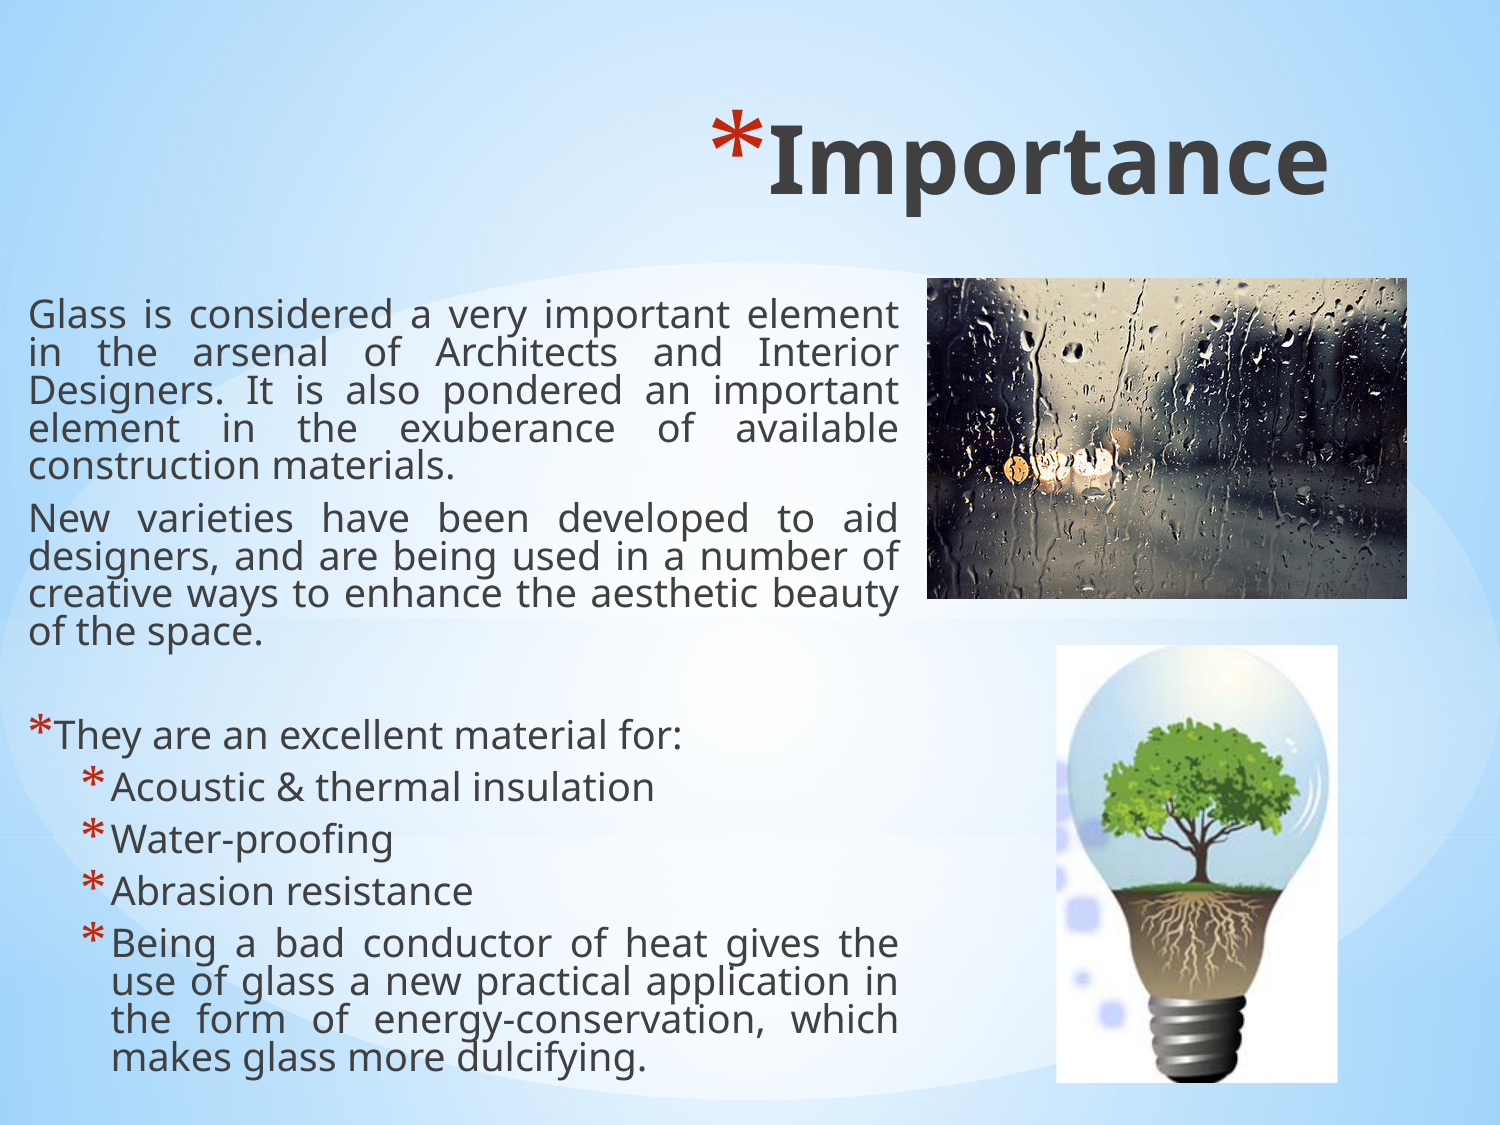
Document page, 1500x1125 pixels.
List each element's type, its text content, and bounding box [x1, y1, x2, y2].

text_box Importance [277, 91, 1346, 279]
picture [926, 278, 1408, 599]
picture [1056, 644, 1338, 1083]
list Glass is considered a very important element in the arsenal of Architects and Interior Designers. It is also pondered an important element in the exuberance of available construction materials. New varieties have been developed to aid designers, and are being used in a number of creative ways to enhance the aesthetic beauty of the space. They are an excellent material for: Acoustic & thermal insulation Water-proofing Abrasion resistance Being a bad conductor of heat gives the use of glass a new practical application in the form of energy-conservation, which makes glass more dulcifying. [5, 290, 916, 1125]
